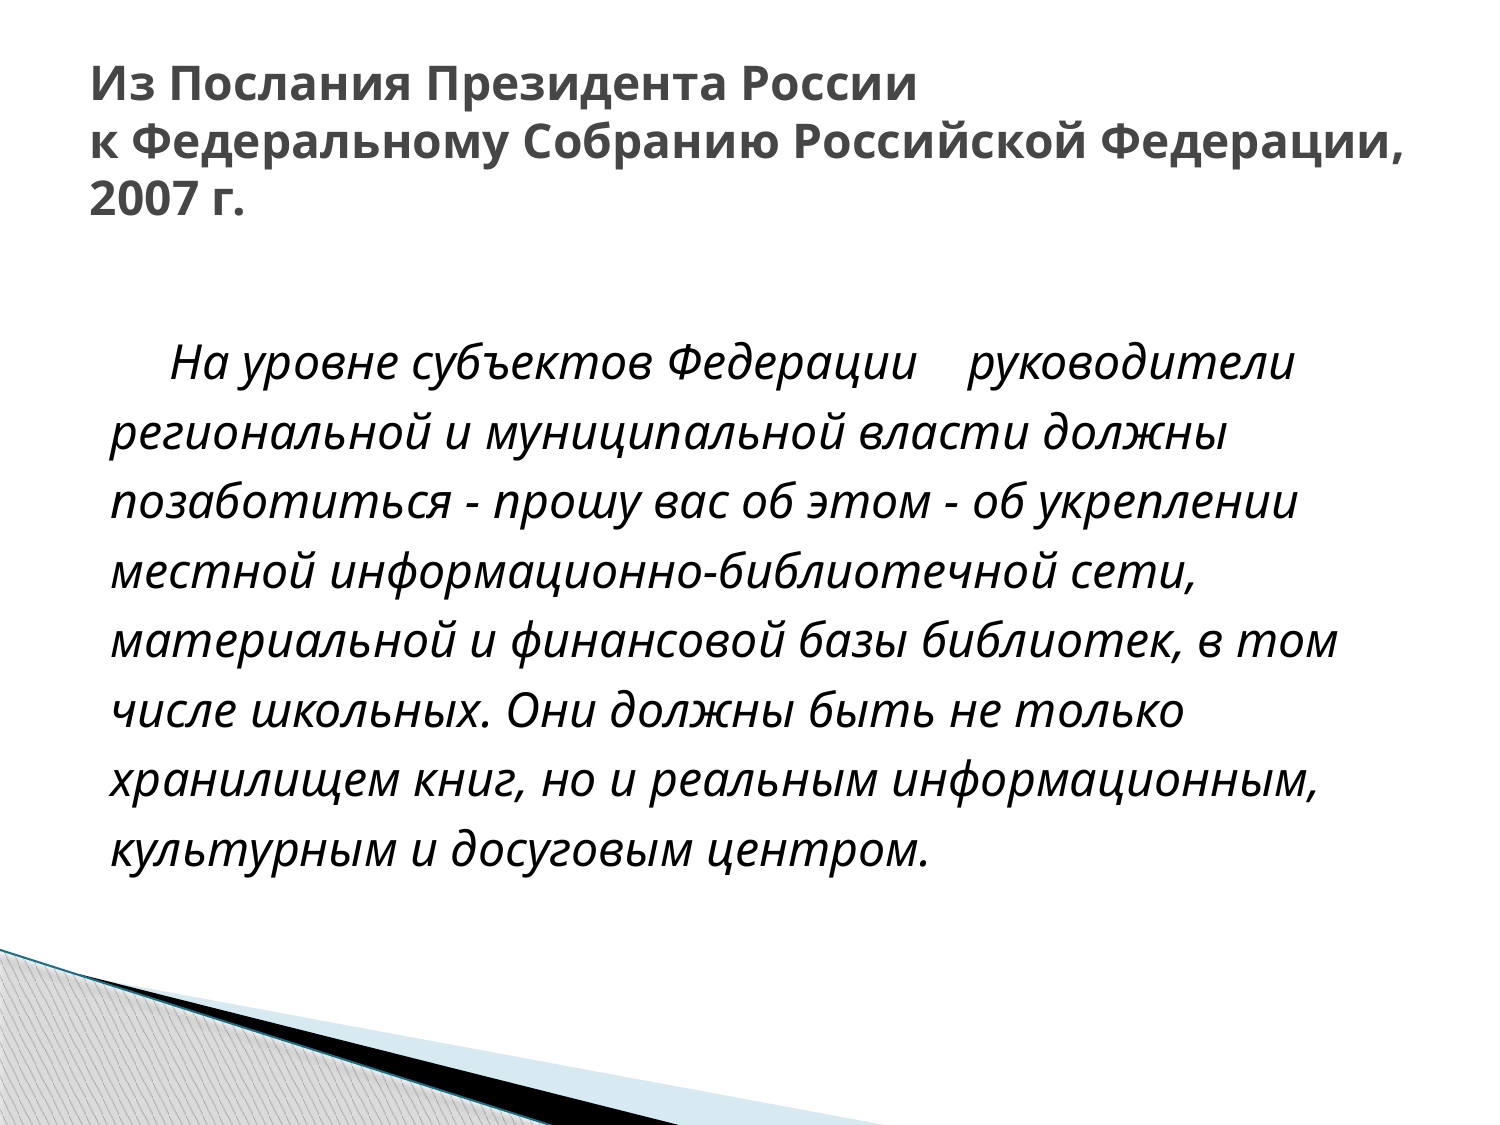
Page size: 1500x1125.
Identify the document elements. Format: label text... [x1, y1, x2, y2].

title Из Послания Президента России к Федеральному Собранию Российской Федерации, 2007 г. [75, 45, 1425, 233]
list На уровне субъектов Федерации руководители региональной и муниципальной власти должны позаботиться - прошу вас об этом - об укреплении местной информационно-библиотечной сети, материальной и финансовой базы библиотек, в том числе школьных. Они должны быть не только хранилищем книг, но и реальным информационным, культурным и досуговым центром. [37, 312, 1463, 994]
